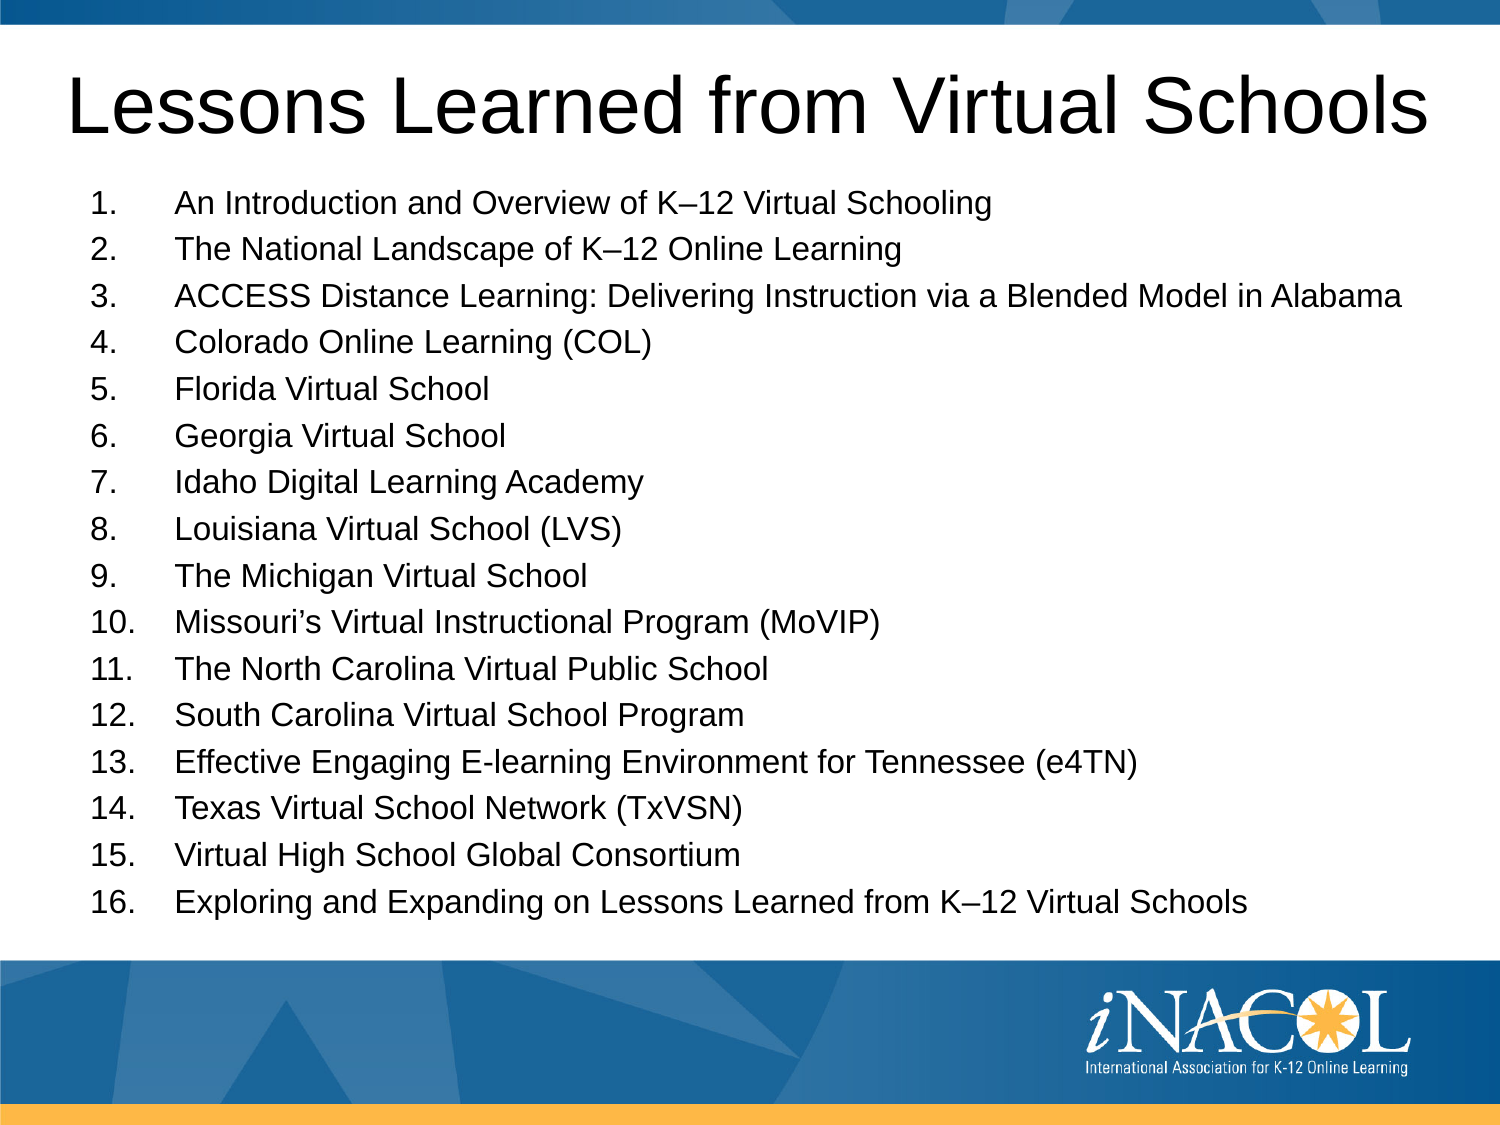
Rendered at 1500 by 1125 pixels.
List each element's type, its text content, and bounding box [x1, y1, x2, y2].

list An Introduction and Overview of K–12 Virtual Schooling The National Landscape of K–12 Online Learning ACCESS Distance Learning: Delivering Instruction via a Blended Model in Alabama Colorado Online Learning (COL) Florida Virtual School Georgia Virtual School Idaho Digital Learning Academy Louisiana Virtual School (LVS) The Michigan Virtual School Missouri’s Virtual Instructional Program (MoVIP) The North Carolina Virtual Public School South Carolina Virtual School Program Effective Engaging E-learning Environment for Tennessee (e4TN) Texas Virtual School Network (TxVSN) Virtual High School Global Consortium Exploring and Expanding on Lessons Learned from K–12 Virtual Schools [75, 173, 1425, 916]
title Lessons Learned from Virtual Schools [14, 45, 1486, 233]
picture [0, 0, 1500, 1125]
